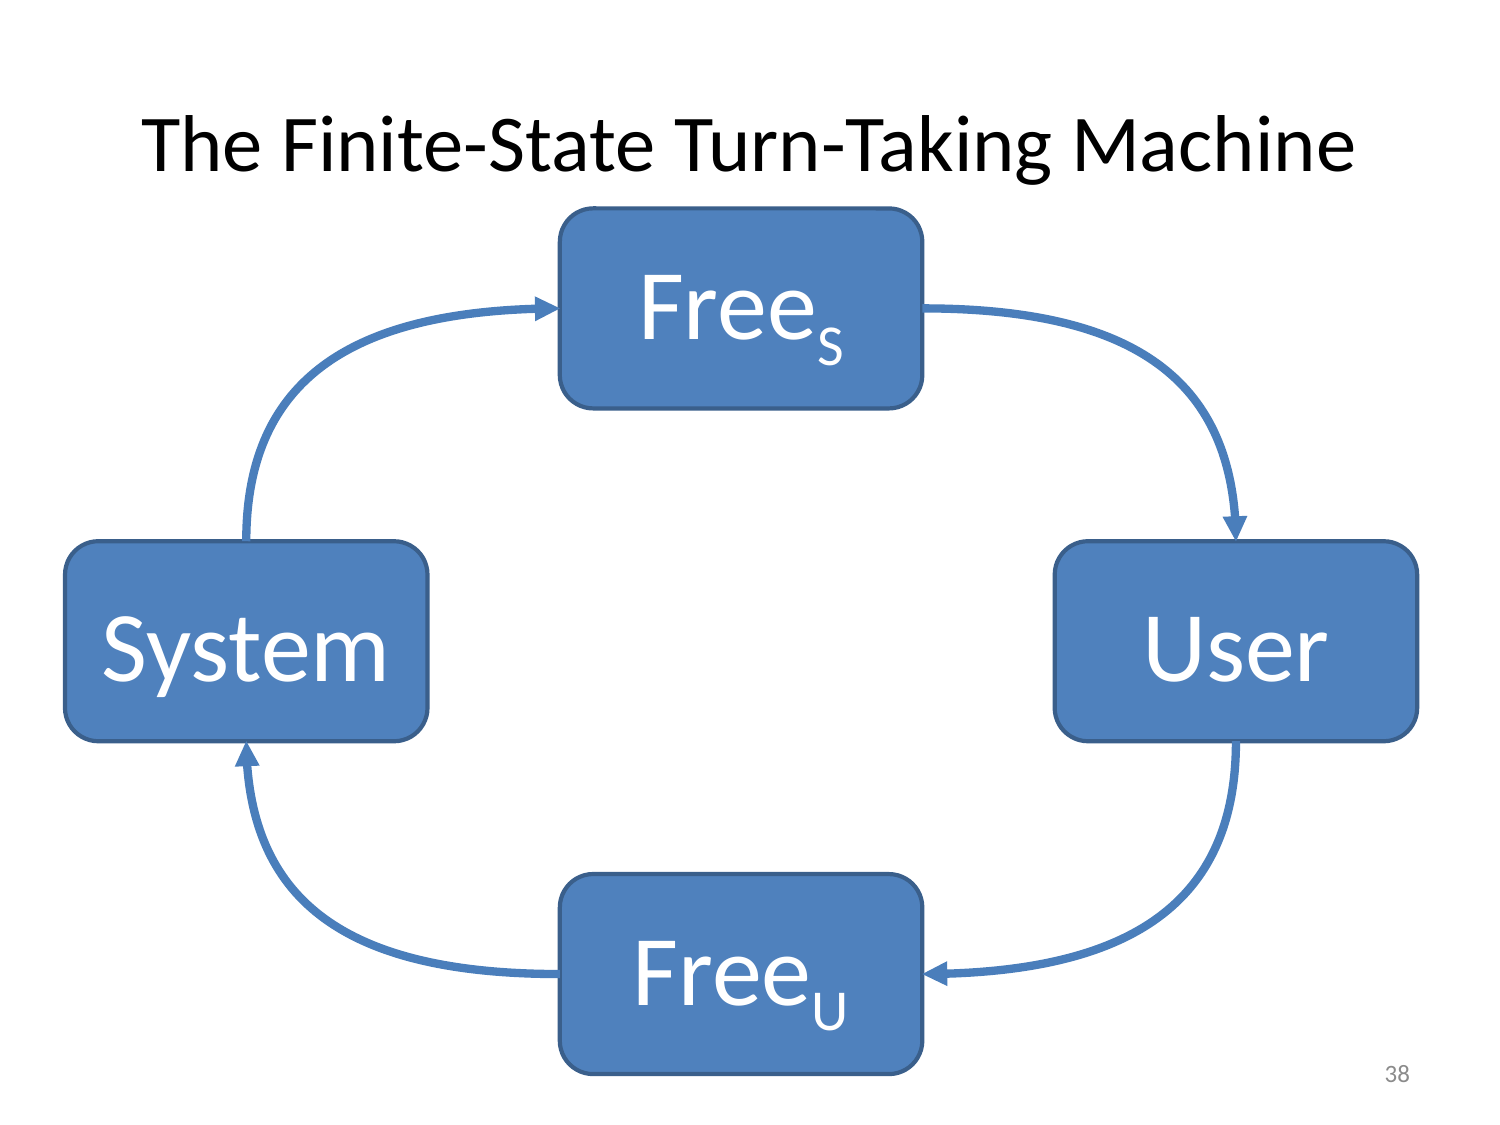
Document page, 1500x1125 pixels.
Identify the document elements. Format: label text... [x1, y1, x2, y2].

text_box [64, 540, 1418, 742]
title The Finite-State Turn-Taking Machine [75, 45, 1425, 233]
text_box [286, 700, 520, 1015]
slide_number 38 [1074, 1042, 1425, 1103]
text_box FreeU [557, 871, 925, 1077]
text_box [962, 700, 1196, 1015]
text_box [286, 267, 520, 582]
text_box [922, 308, 1237, 542]
text_box FreeS [557, 206, 925, 411]
